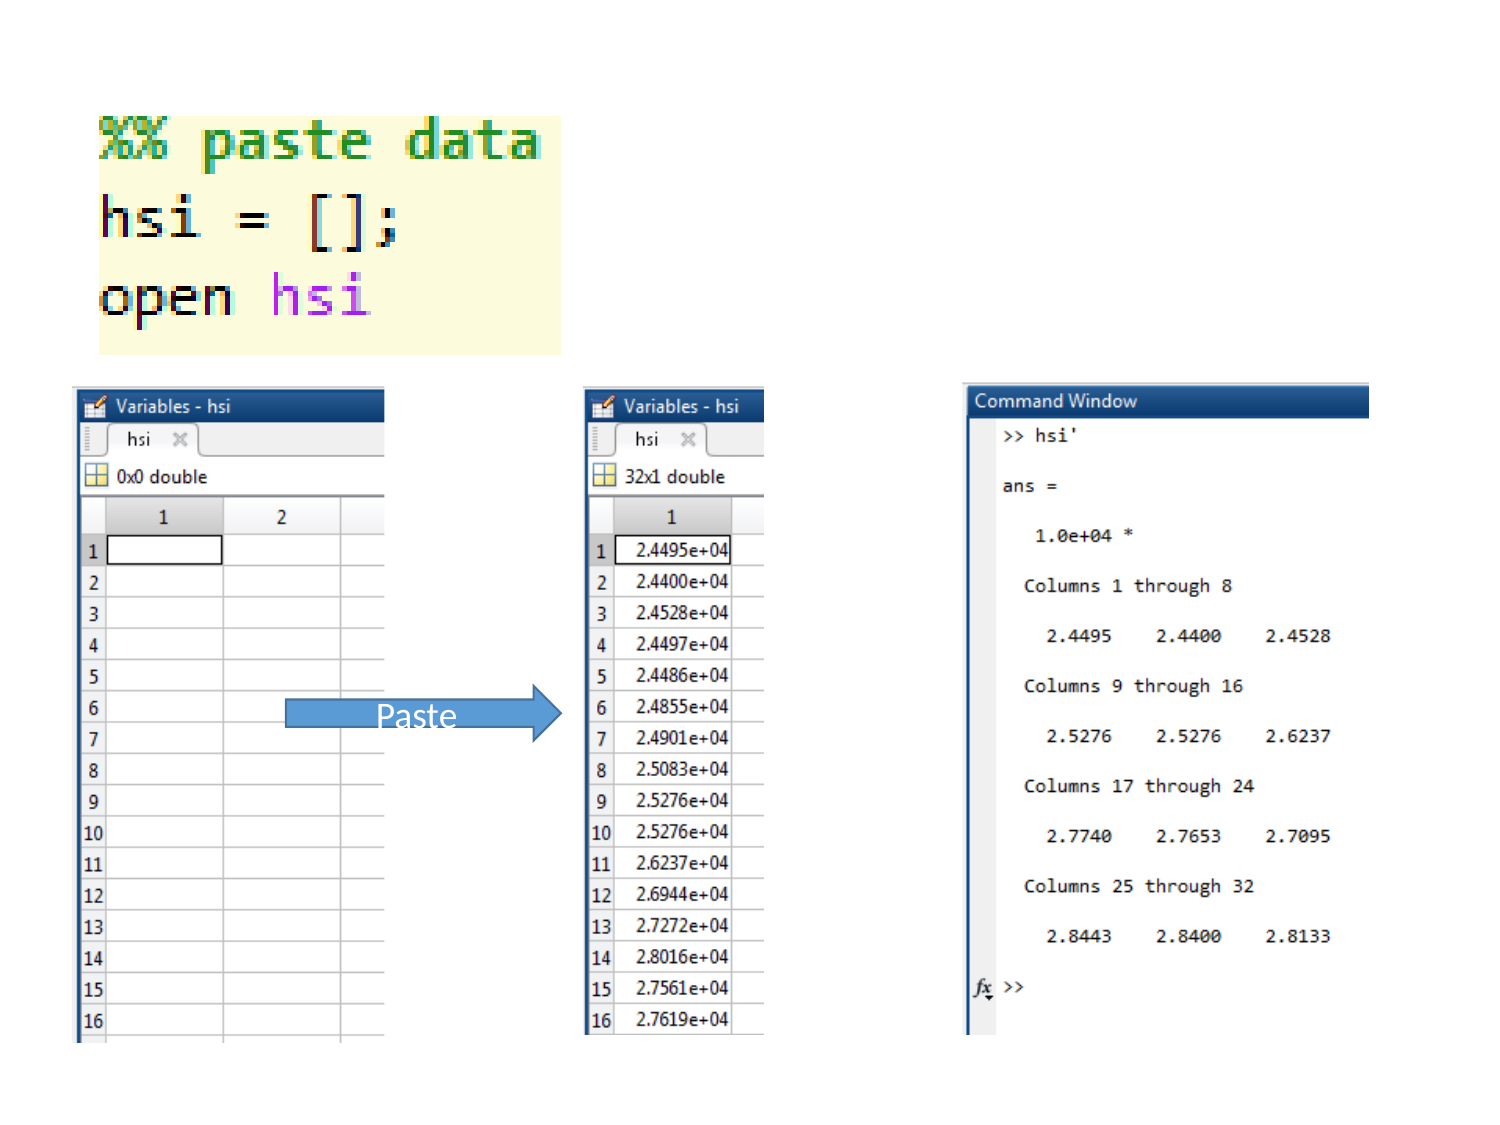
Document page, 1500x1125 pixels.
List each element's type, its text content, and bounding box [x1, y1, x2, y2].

picture [962, 378, 1369, 1035]
picture [582, 385, 765, 1035]
picture [99, 116, 561, 355]
text_box Paste [385, 683, 563, 744]
picture [71, 385, 385, 1043]
